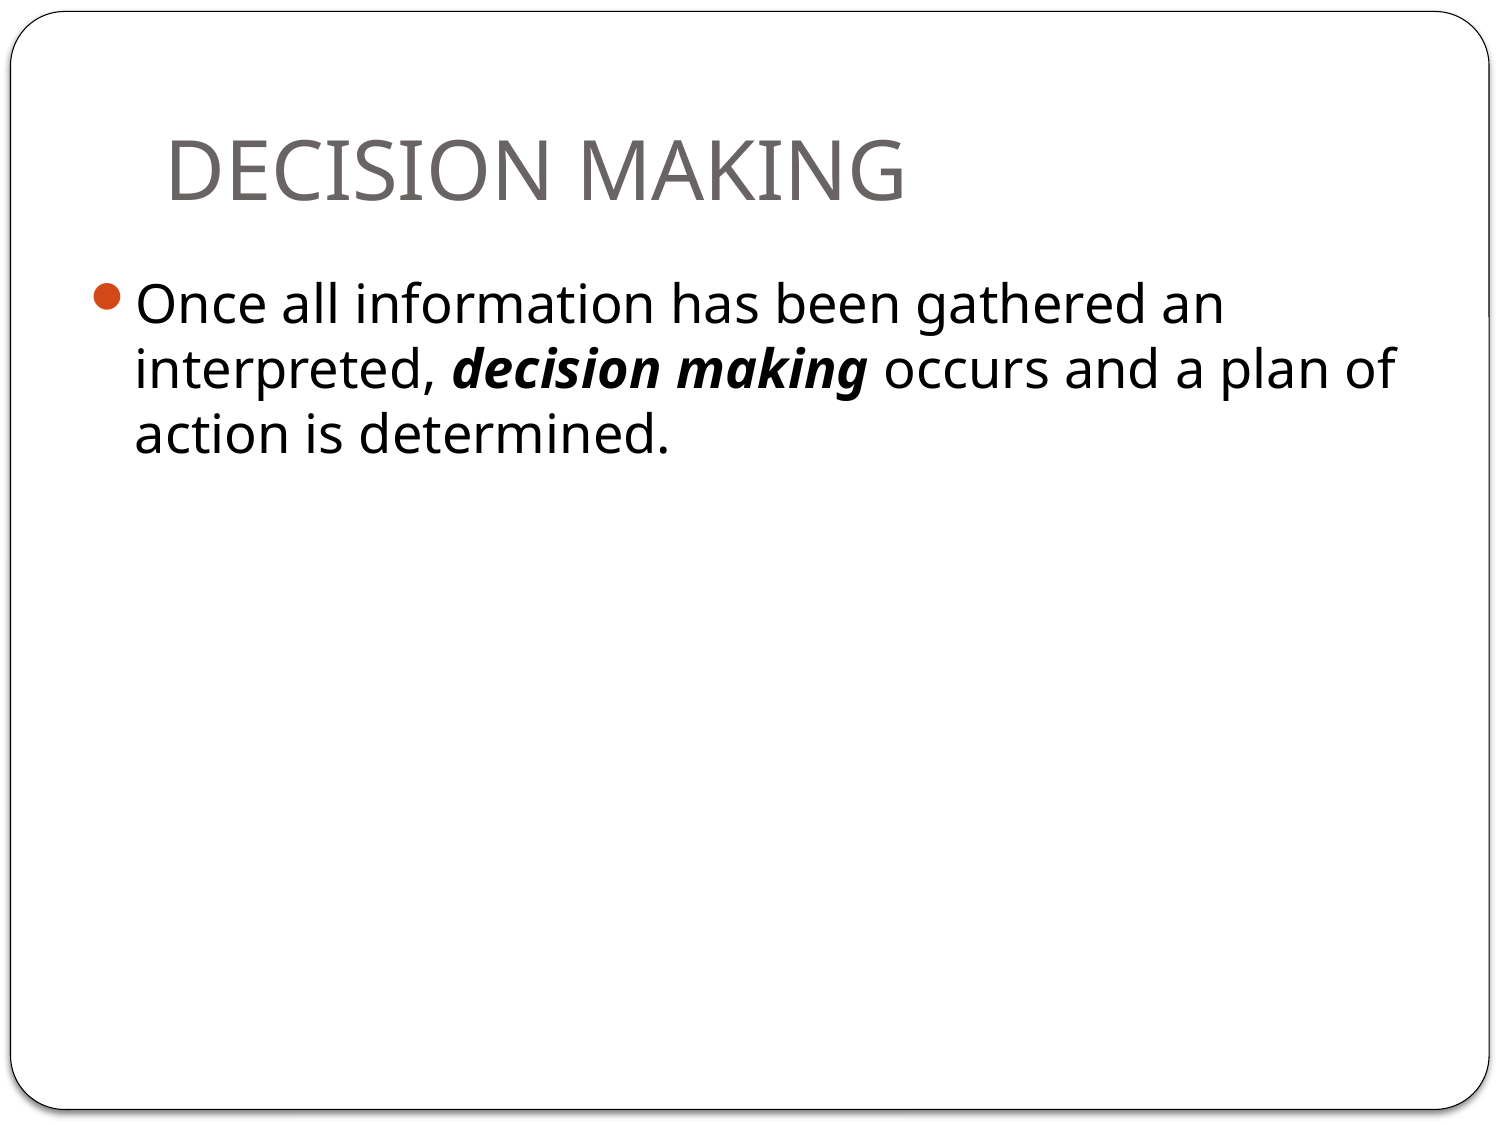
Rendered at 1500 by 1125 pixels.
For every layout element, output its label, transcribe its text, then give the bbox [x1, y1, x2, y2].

list Once all information has been gathered an interpreted, decision making occurs and a plan of action is determined. [75, 262, 1425, 539]
title DECISION MAKING [150, 45, 1425, 233]
